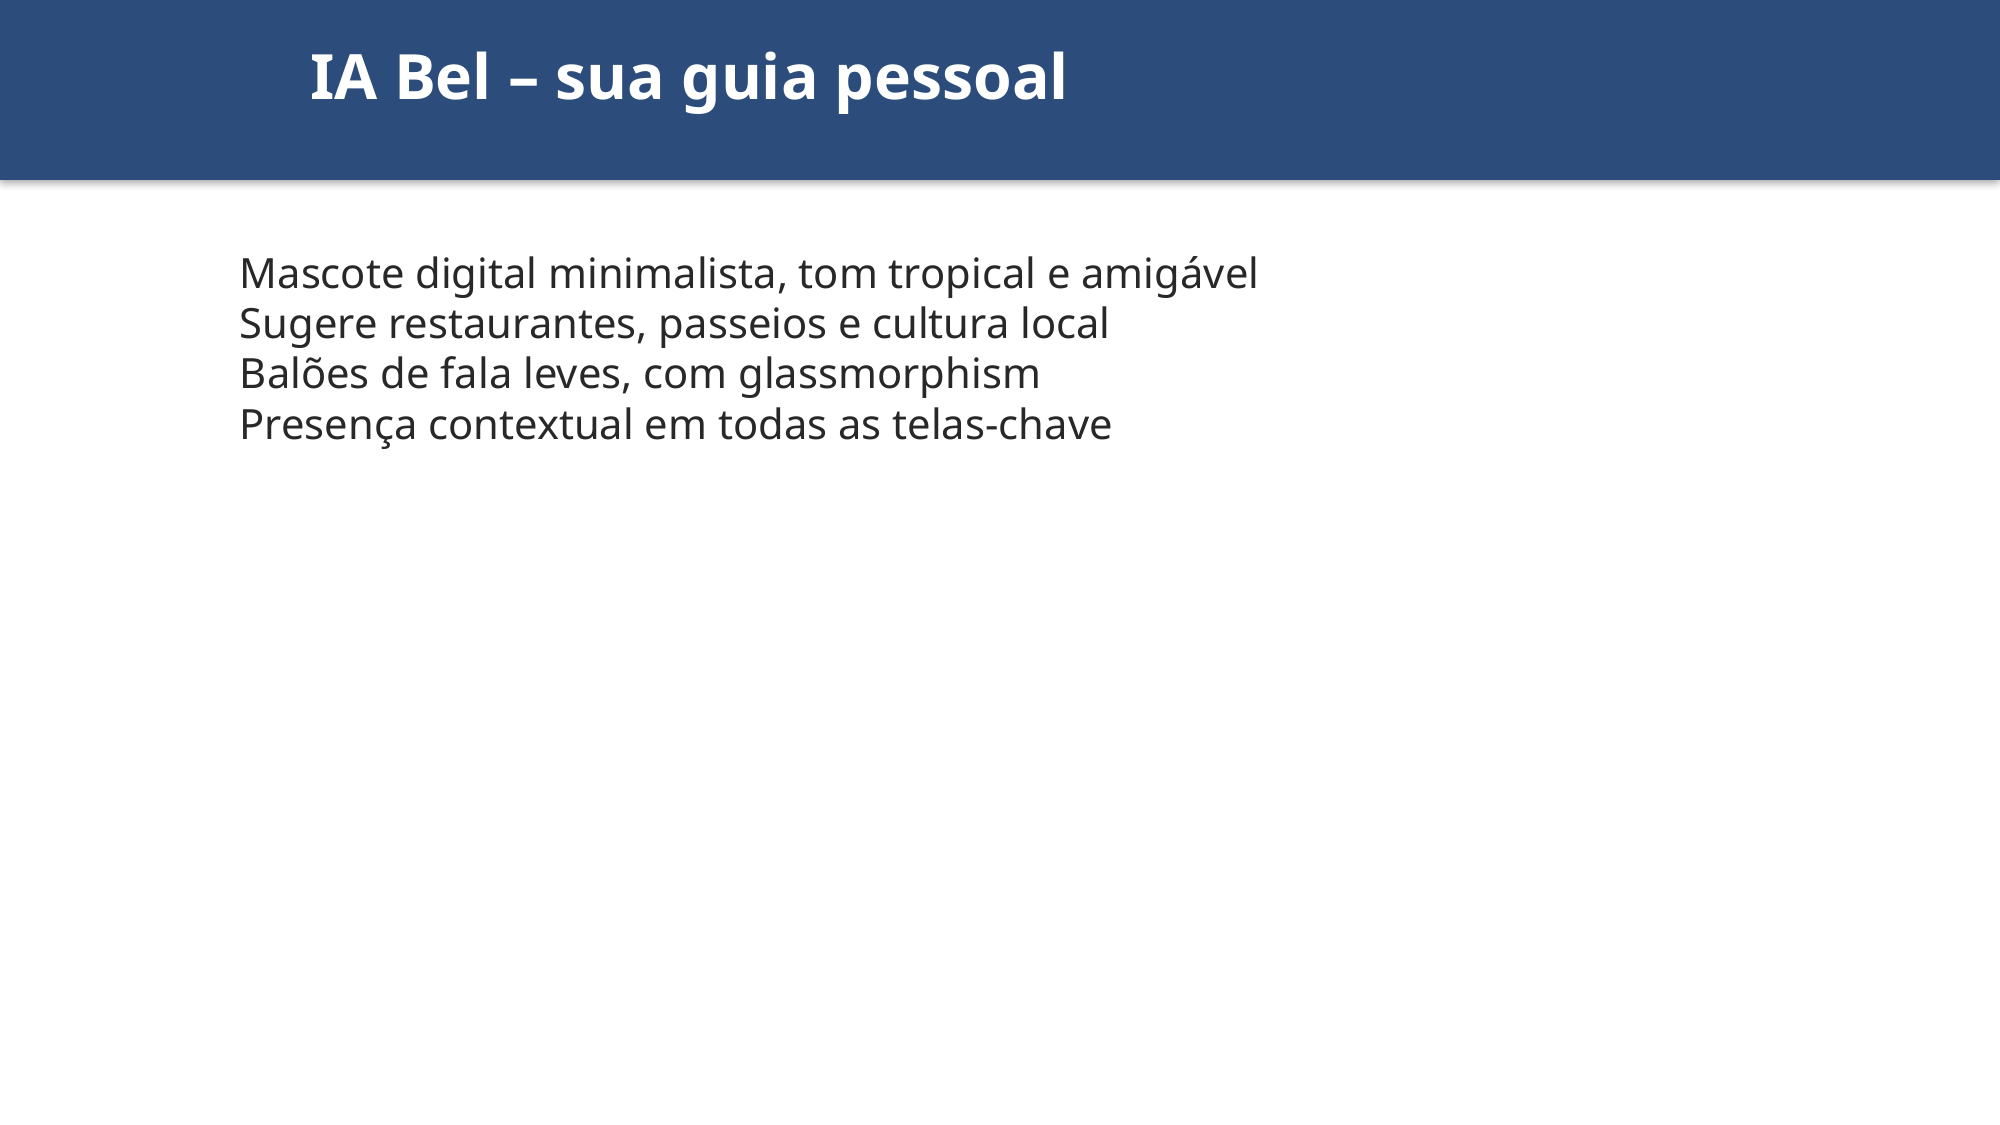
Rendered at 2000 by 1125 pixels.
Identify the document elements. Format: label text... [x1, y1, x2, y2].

text_box Mascote digital minimalista, tom tropical e amigável Sugere restaurantes, passeios e cultura local Balões de fala leves, com glassmorphism Presença contextual em todas as telas-chave [225, 239, 1275, 455]
text_box [0, 0, 2000, 181]
text_box IA Bel – sua guia pessoal [295, 29, 1085, 120]
